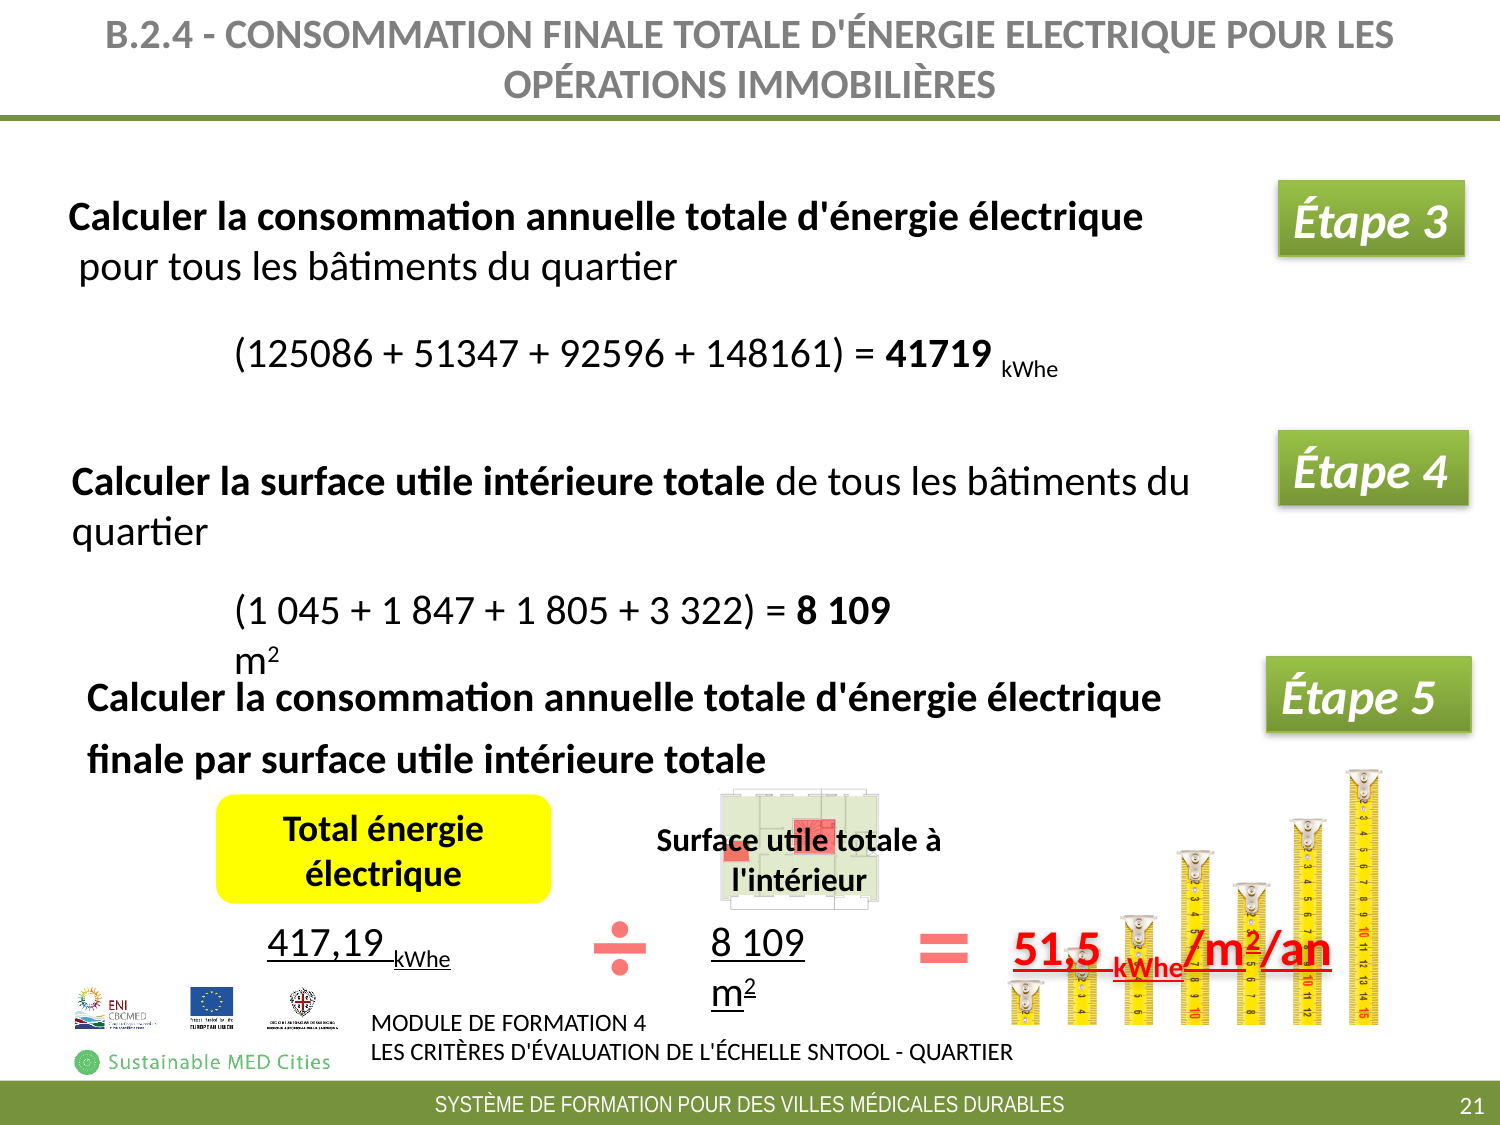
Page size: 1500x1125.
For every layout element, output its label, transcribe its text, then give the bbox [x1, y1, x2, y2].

text_box Calculer la consommation annuelle totale d'énergie électrique finale par surface utile intérieure totale [72, 662, 1370, 790]
text_box Étape 5 [1266, 656, 1471, 732]
picture [62, 978, 356, 1080]
picture [994, 761, 1393, 1025]
text_box Étape 3 [1278, 180, 1465, 256]
text_box Calculer la surface utile intérieure totale de tous les bâtiments du quartier [56, 446, 1327, 662]
title B.2.4 - CONSOMMATION FINALE TOTALE D'ÉNERGIE ELECTRIQUE POUR LES OPÉRATIONS IMMOBILIÈRES [0, 0, 1500, 115]
text_box Calculer la consommation annuelle totale d'énergie électrique pour tous les bâtiments du quartier [53, 181, 1366, 397]
text_box (125086 + 51347 + 92596 + 148161) = 41719 kWhe [218, 317, 1123, 390]
slide_number ‹#› [1399, 1074, 1500, 1125]
text_box Étape 4 [1278, 430, 1469, 506]
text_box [215, 787, 1370, 1017]
text_box (1 045 + 1 847 + 1 805 + 3 322) = 8 109 m2 [218, 575, 940, 662]
